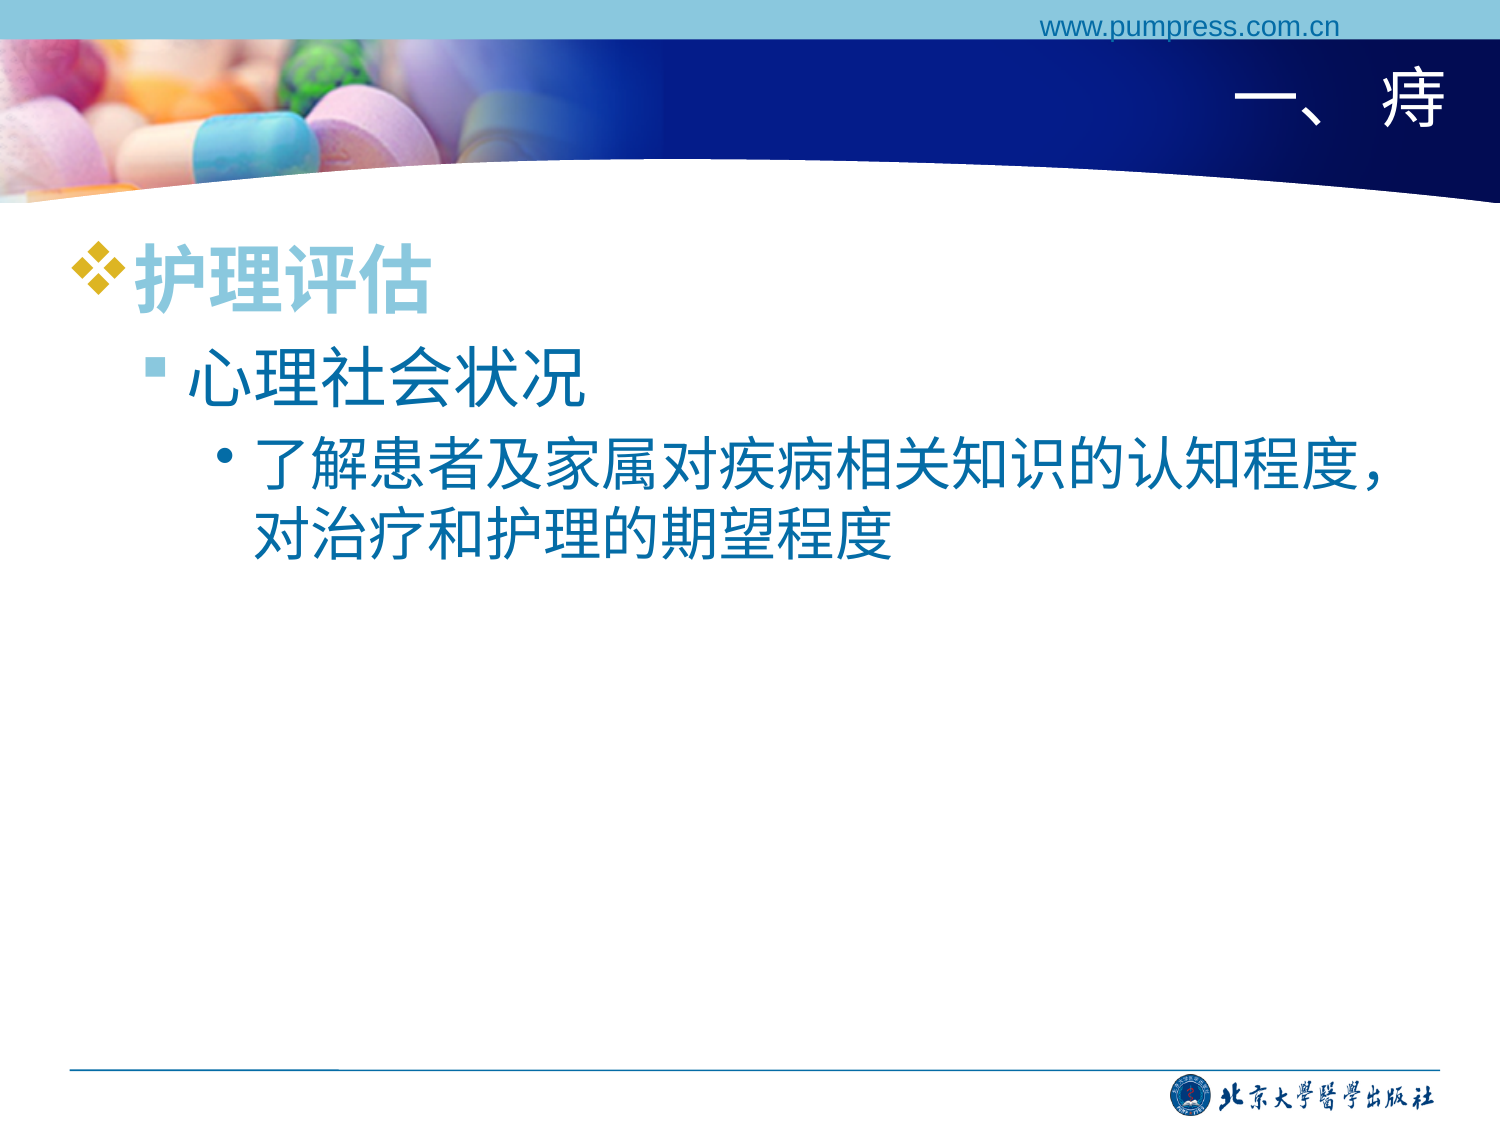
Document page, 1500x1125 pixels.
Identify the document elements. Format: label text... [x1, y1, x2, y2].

picture [1170, 1074, 1436, 1118]
slide_number www.pumpress.com.cn [1025, 0, 1463, 38]
title 一、 痔 [137, 49, 1463, 143]
picture [0, 40, 1500, 203]
list 护理评估 心理社会状况 了解患者及家属对疾病相关知识的认知程度，对治疗和护理的期望程度 [49, 224, 1463, 1026]
